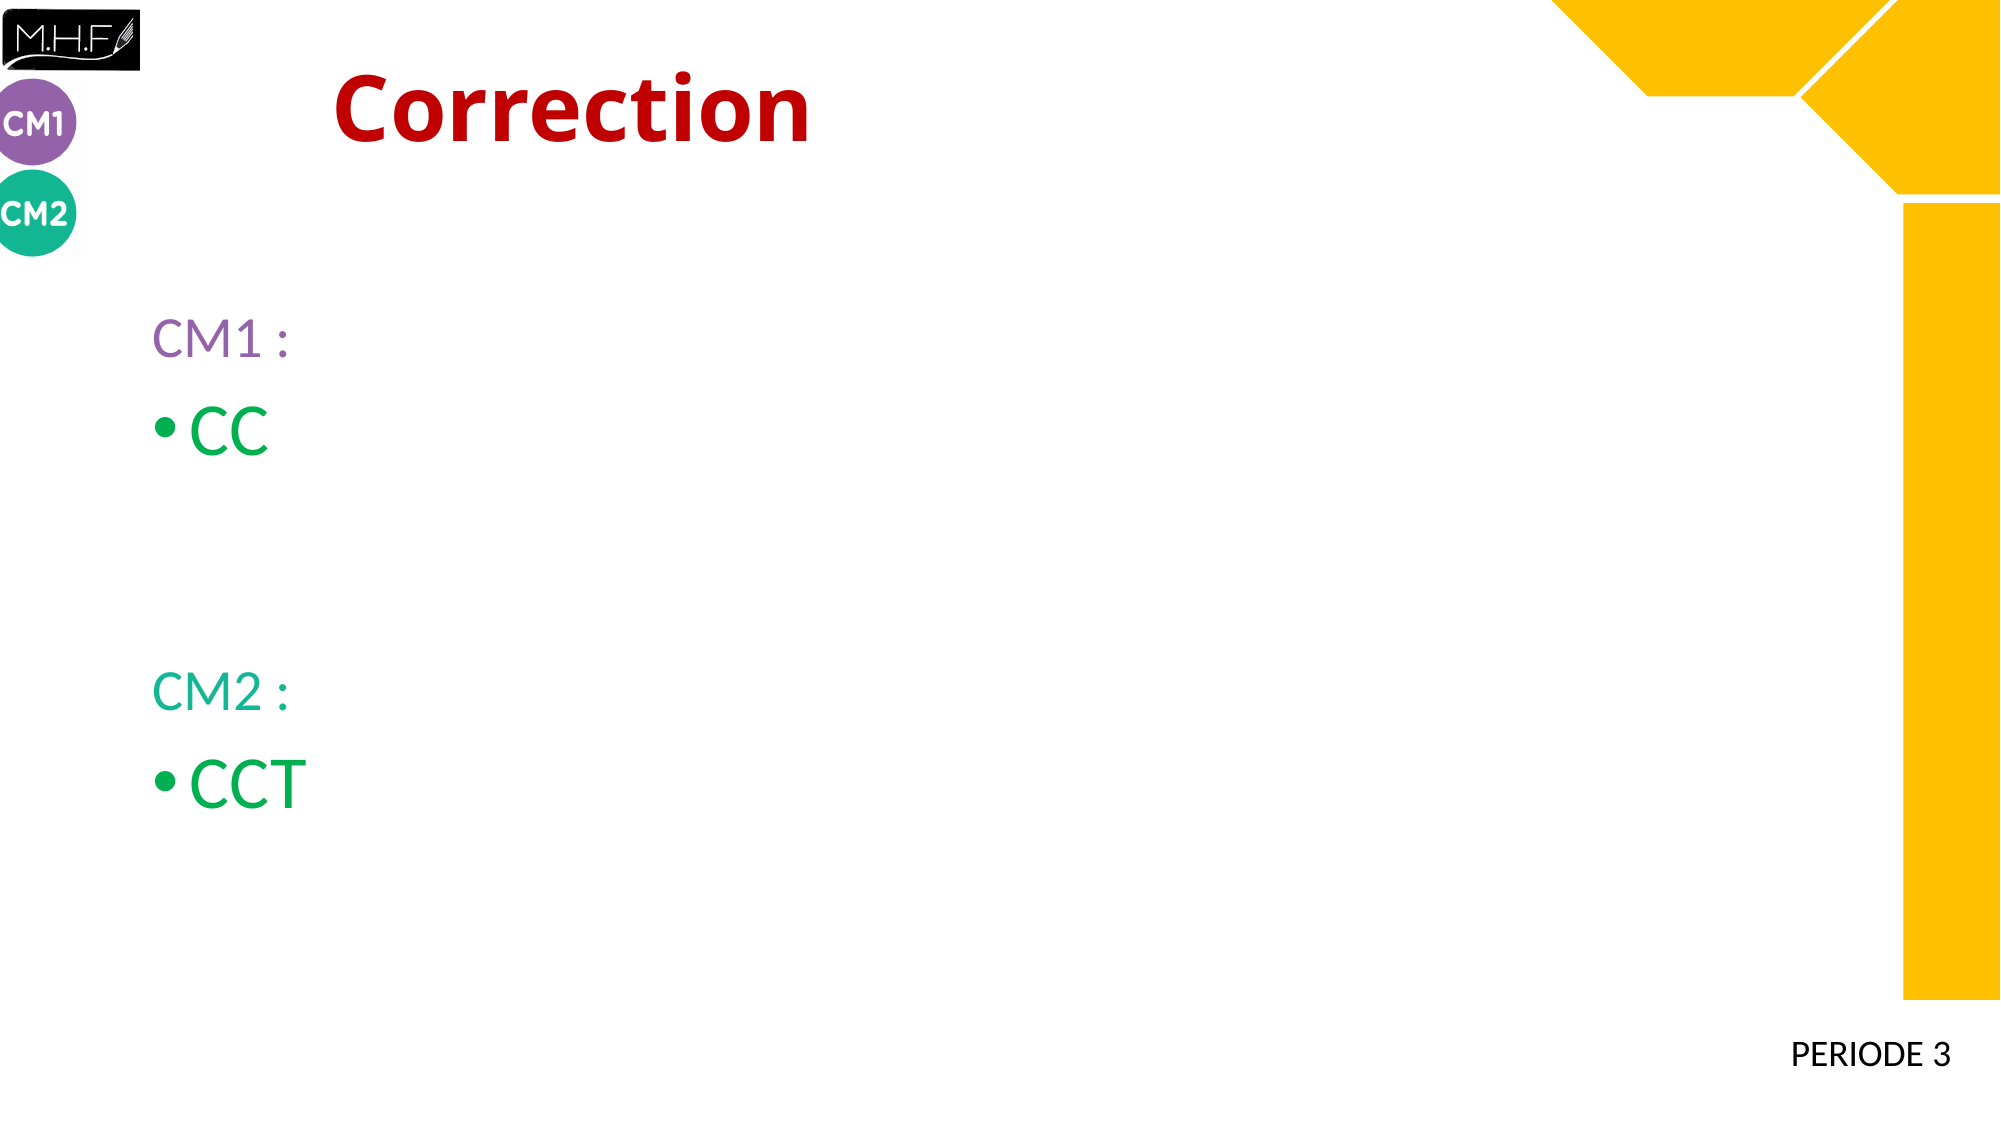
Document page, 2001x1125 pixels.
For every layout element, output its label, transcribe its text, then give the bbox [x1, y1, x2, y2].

title Correction [316, 3, 1863, 221]
list CM1 : CC CM2 : CCT [137, 299, 1863, 1014]
text_box PERIODE 3 [1362, 1021, 1967, 1125]
picture [0, 7, 140, 259]
text_box [1549, 0, 1892, 98]
text_box [1799, 0, 2000, 196]
text_box [1902, 202, 2000, 1001]
